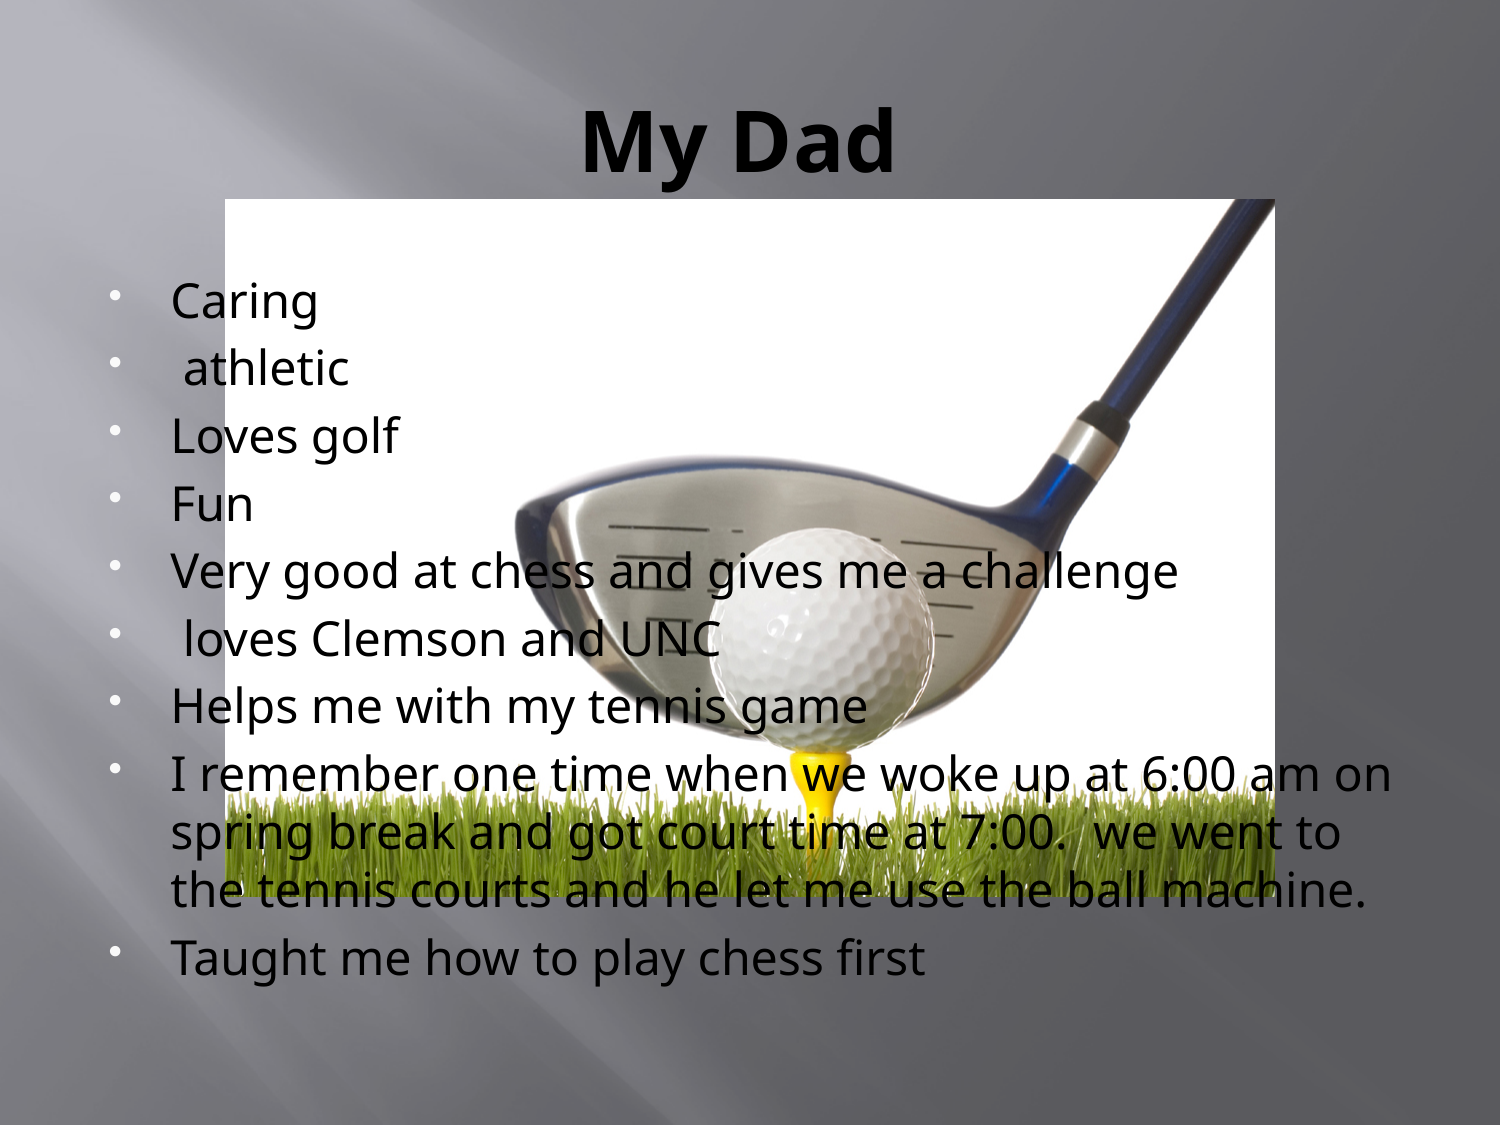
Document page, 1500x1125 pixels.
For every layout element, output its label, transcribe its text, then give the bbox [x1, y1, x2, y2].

title My Dad [75, 45, 1425, 233]
list Caring athletic Loves golf Fun Very good at chess and gives me a challenge loves Clemson and UNC Helps me with my tennis game I remember one time when we woke up at 6:00 am on spring break and got court time at 7:00. we went to the tennis courts and he let me use the ball machine. Taught me how to play chess first [75, 262, 1425, 1035]
picture [224, 199, 1276, 898]
